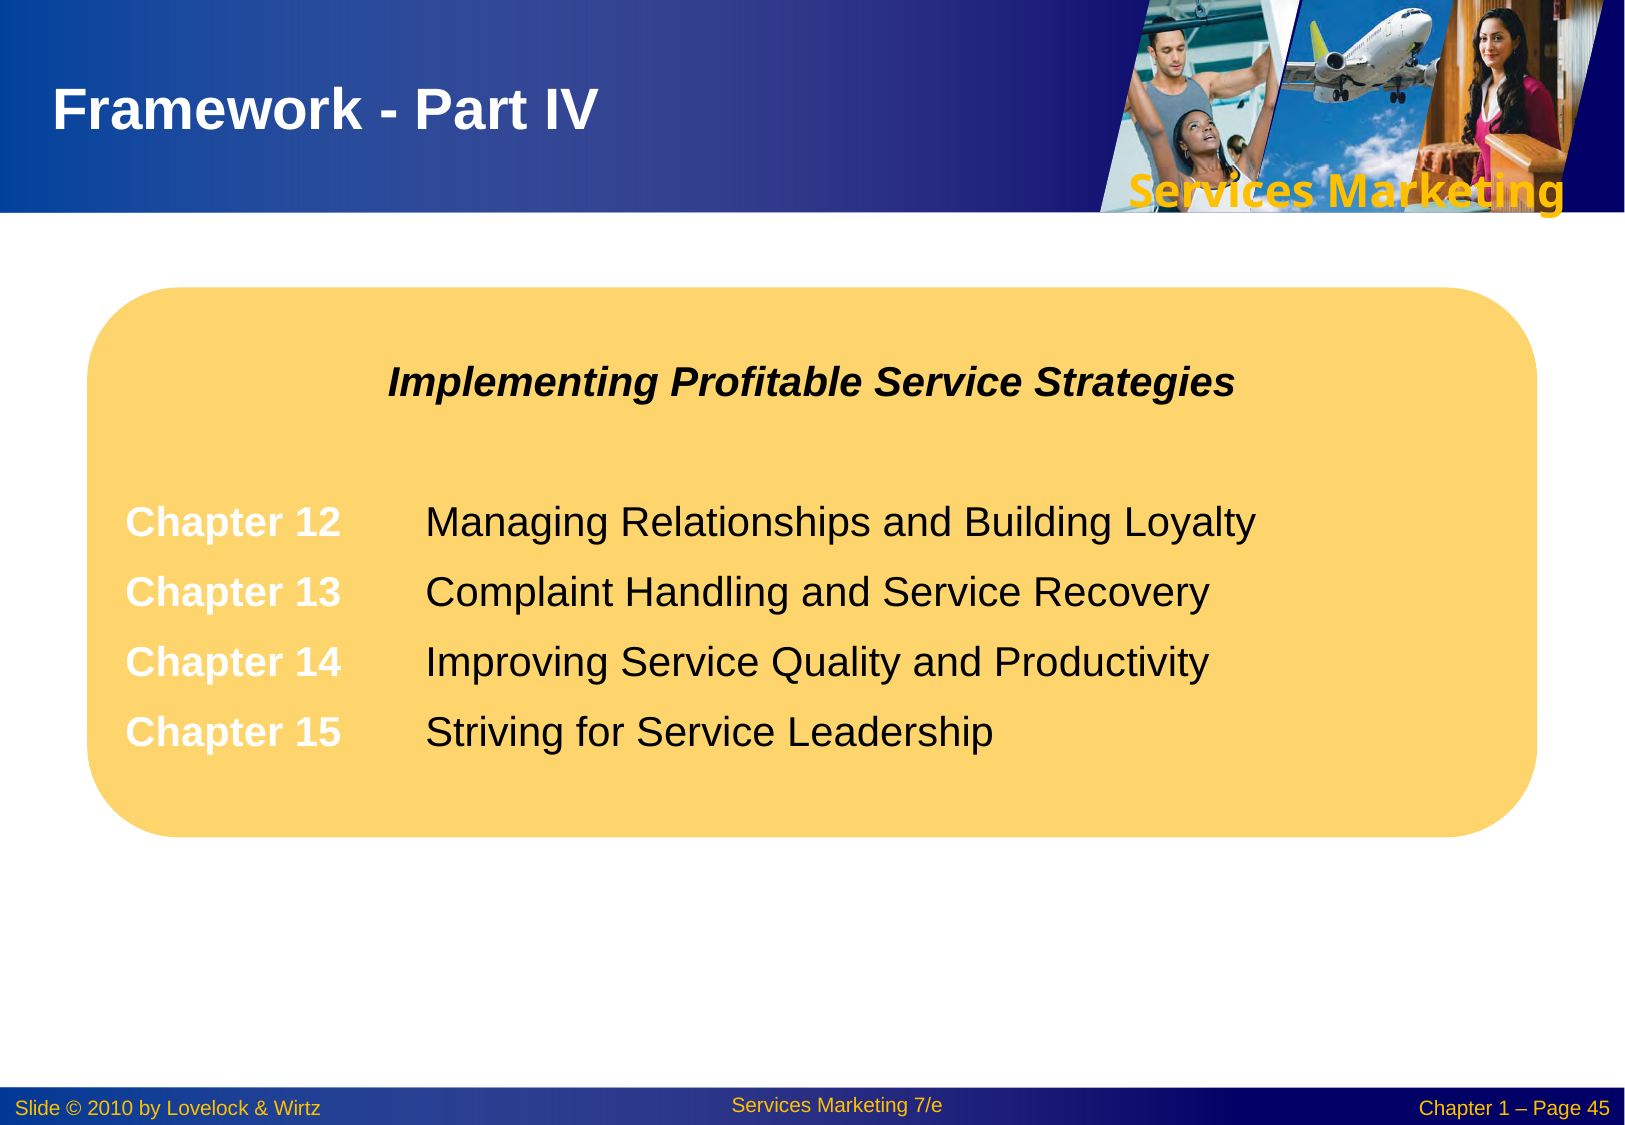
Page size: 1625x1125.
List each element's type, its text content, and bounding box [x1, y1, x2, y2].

picture [1100, 0, 1604, 213]
title Framework - Part IV [36, 37, 1088, 176]
picture [1546, 187, 1556, 202]
picture [1162, 186, 1172, 192]
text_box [86, 287, 1538, 838]
